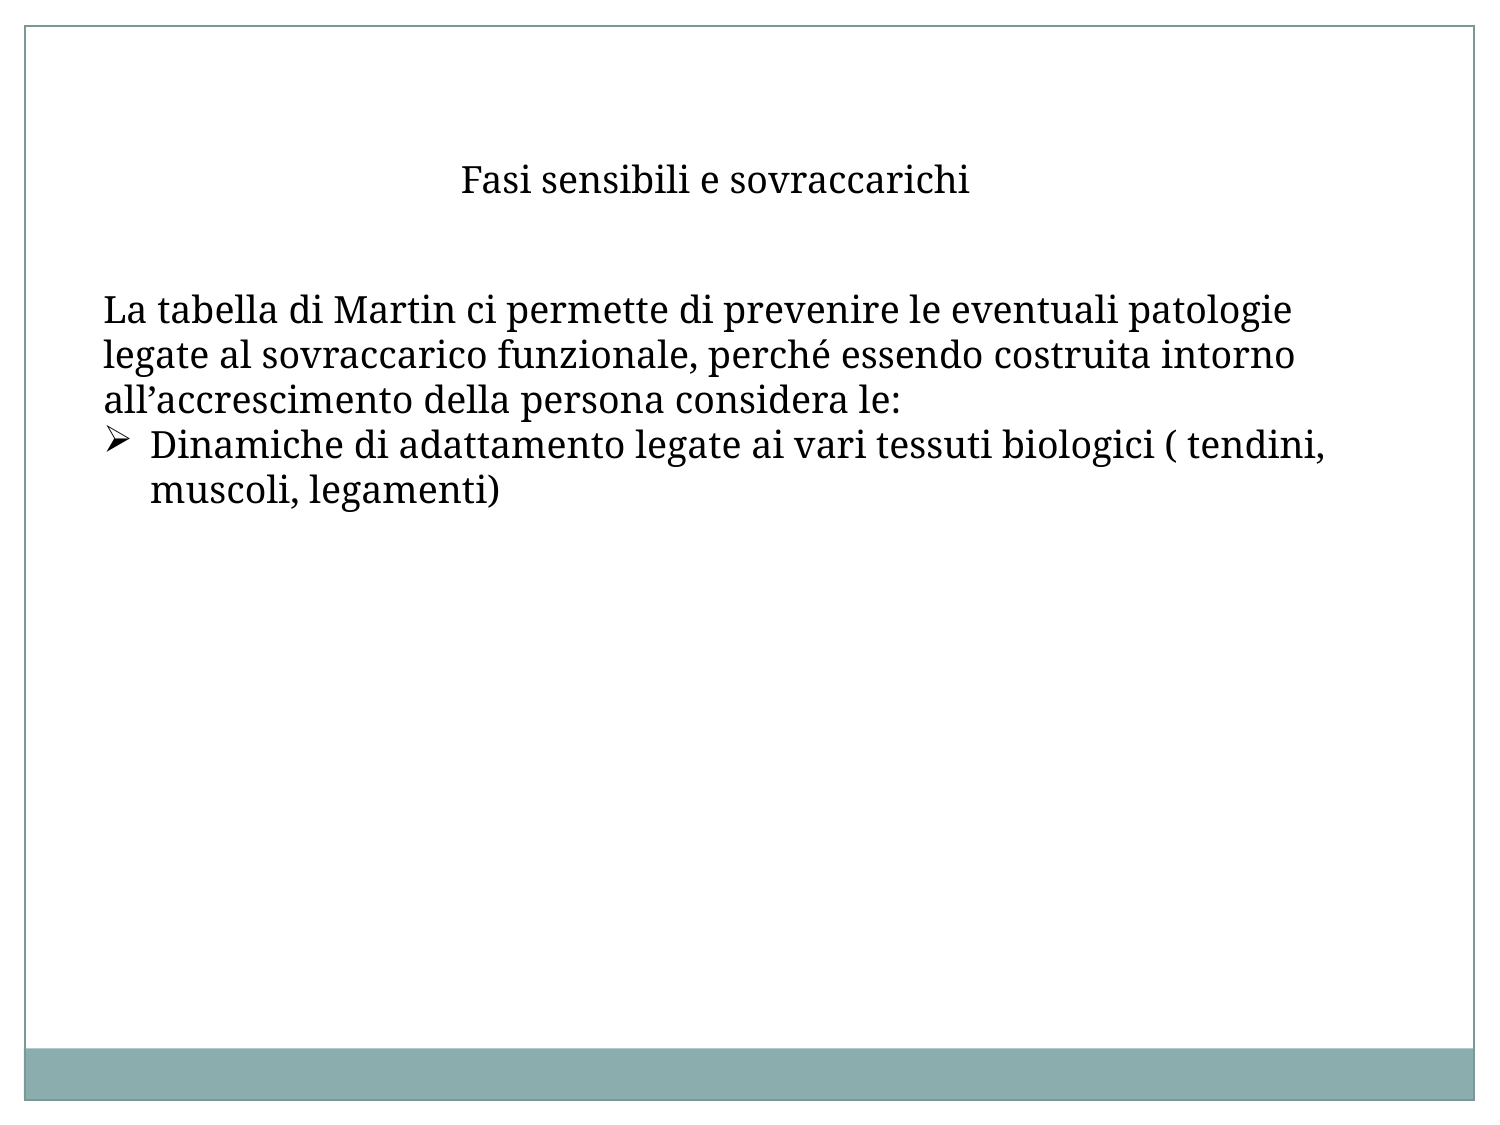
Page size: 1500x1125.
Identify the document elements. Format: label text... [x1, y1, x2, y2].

text_box Fasi sensibili e sovraccarichi [171, 148, 1270, 209]
text_box La tabella di Martin ci permette di prevenire le eventuali patologie legate al sovraccarico funzionale, perché essendo costruita intorno all’accrescimento della persona considera le: Dinamiche di adattamento legate ai vari tessuti biologici ( tendini, muscoli, legamenti) [88, 278, 1424, 564]
